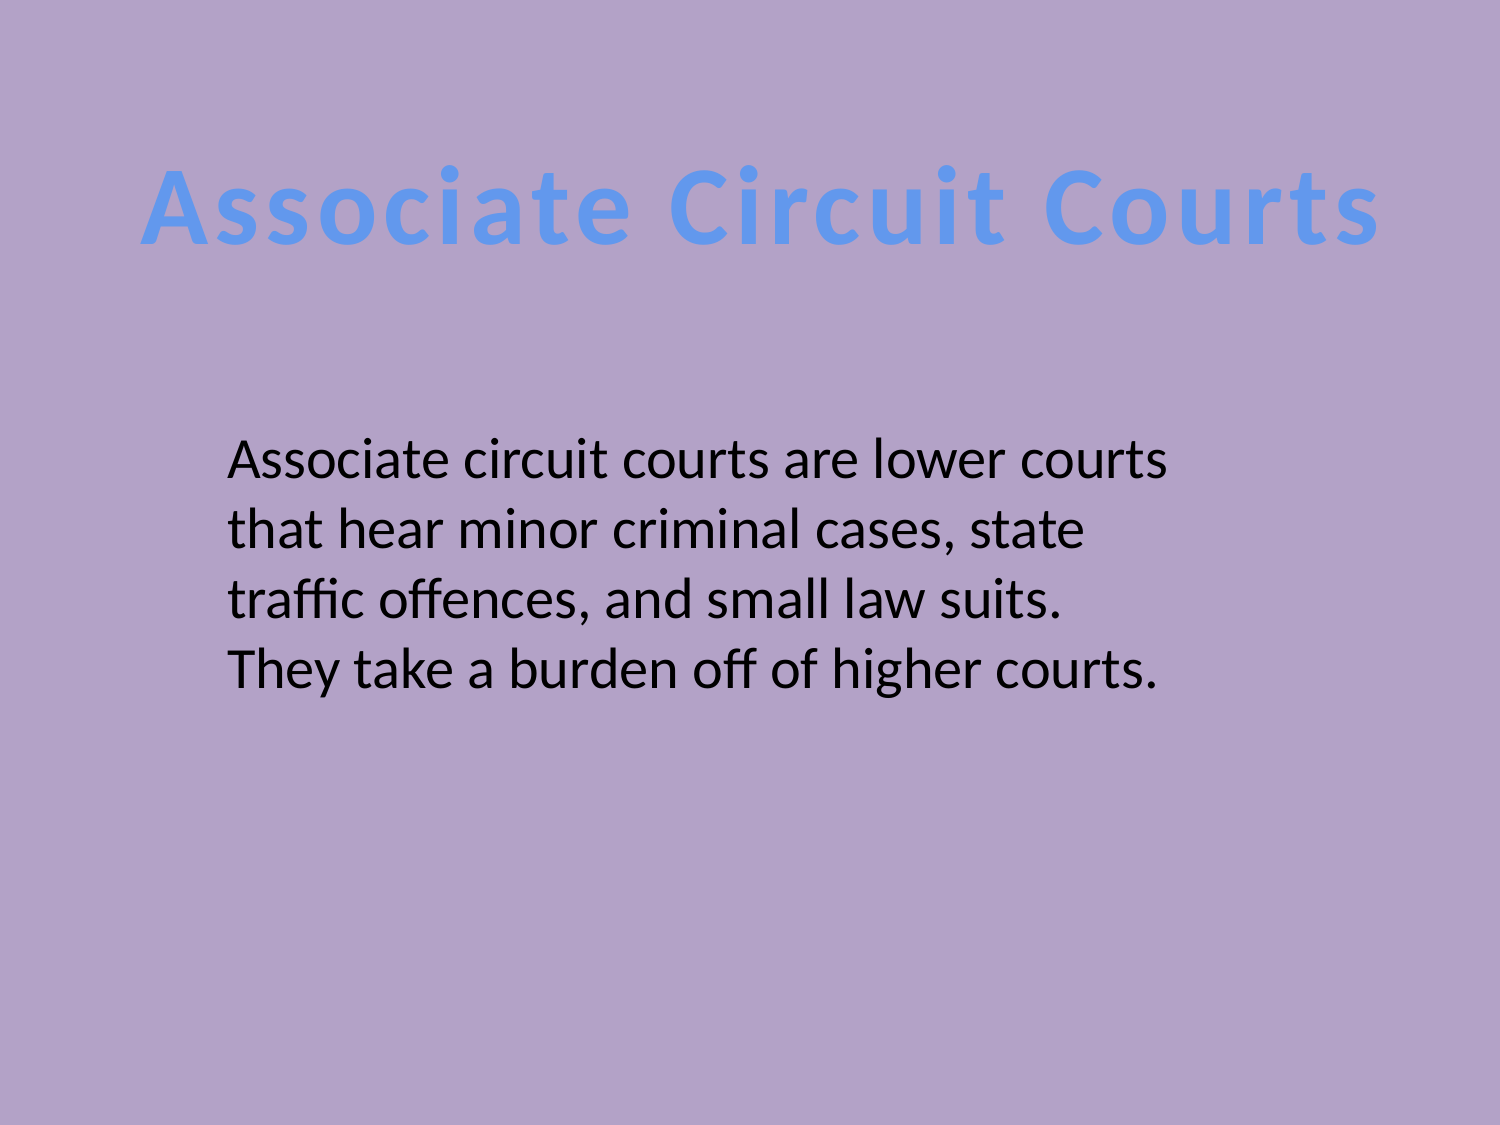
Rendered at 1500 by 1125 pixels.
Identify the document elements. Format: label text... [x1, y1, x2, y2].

text_box Associate circuit courts are lower courts that hear minor criminal cases, state traffic offences, and small law suits. They take a burden off of higher courts. [212, 412, 1188, 778]
text_box Associate Circuit Courts [125, 124, 1398, 275]
